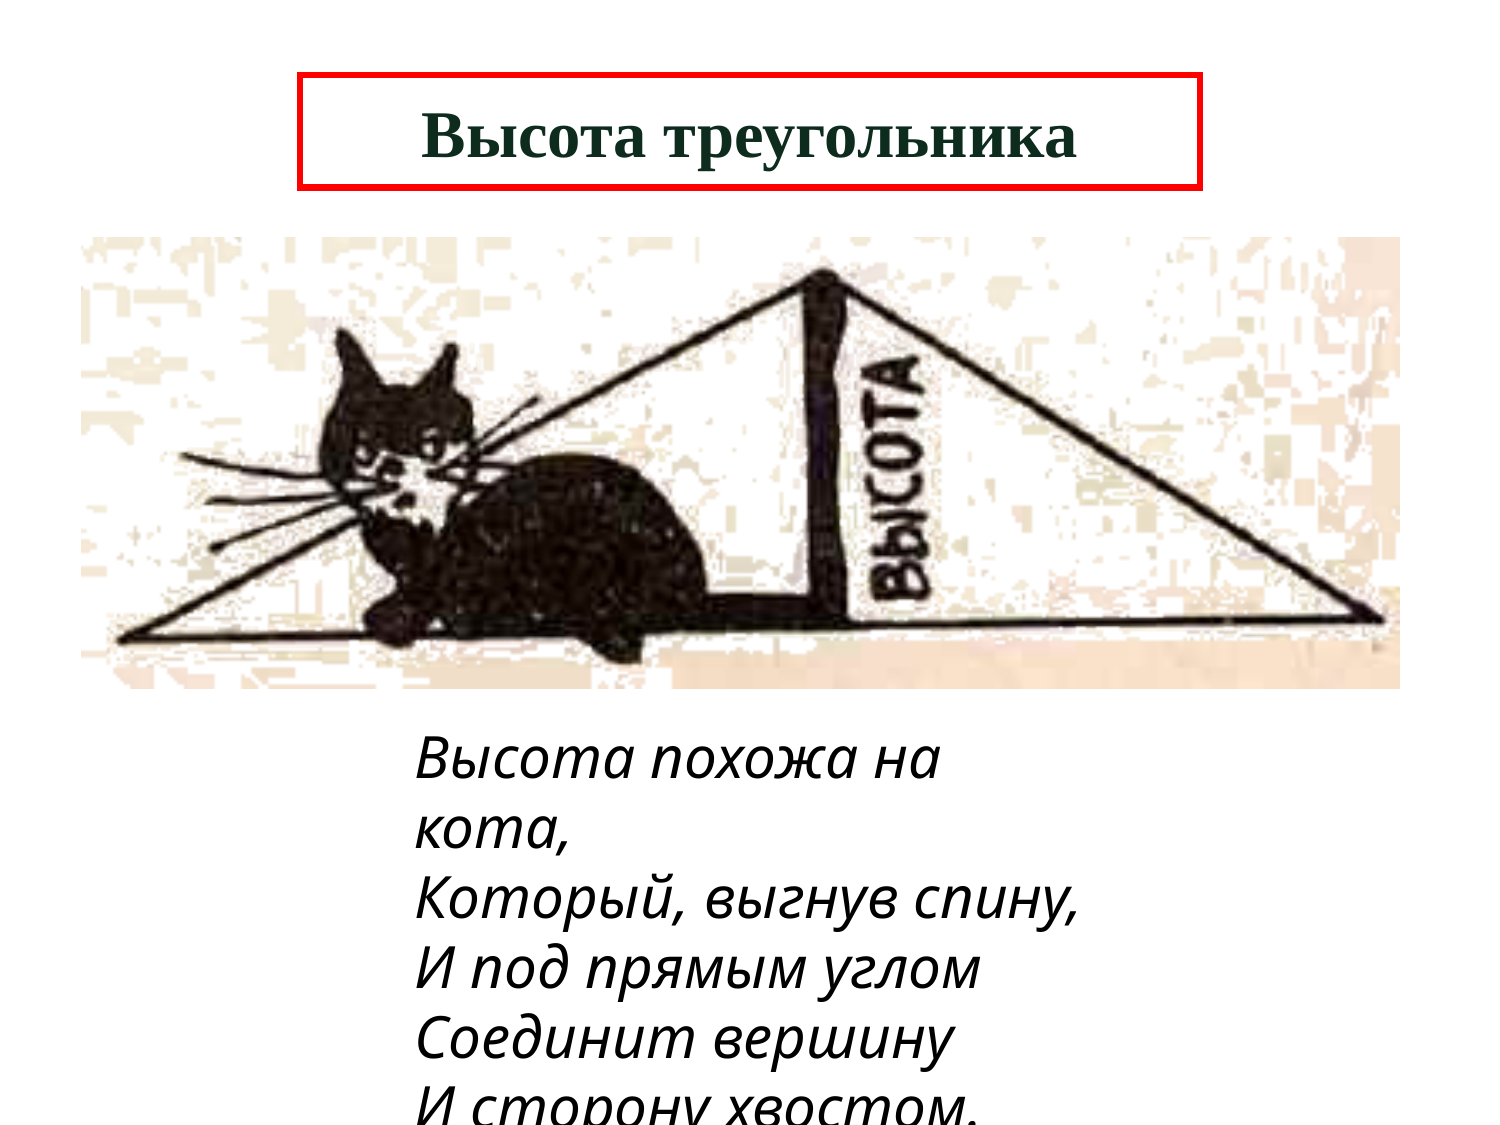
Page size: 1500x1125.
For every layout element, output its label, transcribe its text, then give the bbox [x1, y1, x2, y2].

title Высота треугольника [300, 75, 1200, 188]
list Высота похожа на кота, Который, выгнув спину, И под прямым углом Соединит вершину И сторону хвостом. [399, 712, 1100, 1100]
picture [80, 237, 1401, 689]
